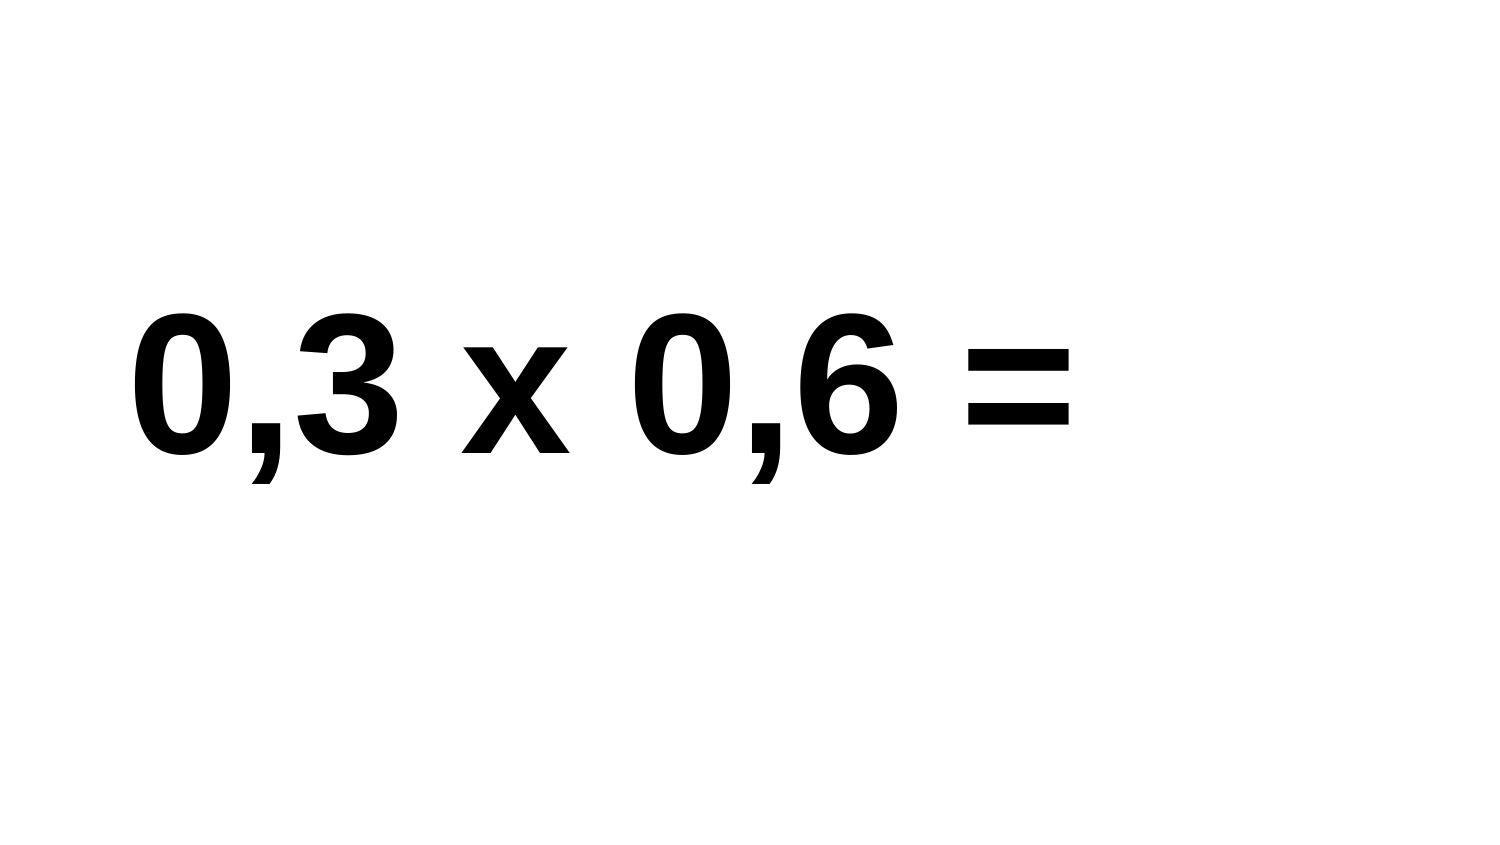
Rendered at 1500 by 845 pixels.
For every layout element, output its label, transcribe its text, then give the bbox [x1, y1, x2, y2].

text_box 0,3 x 0,6 = [112, 317, 1388, 509]
